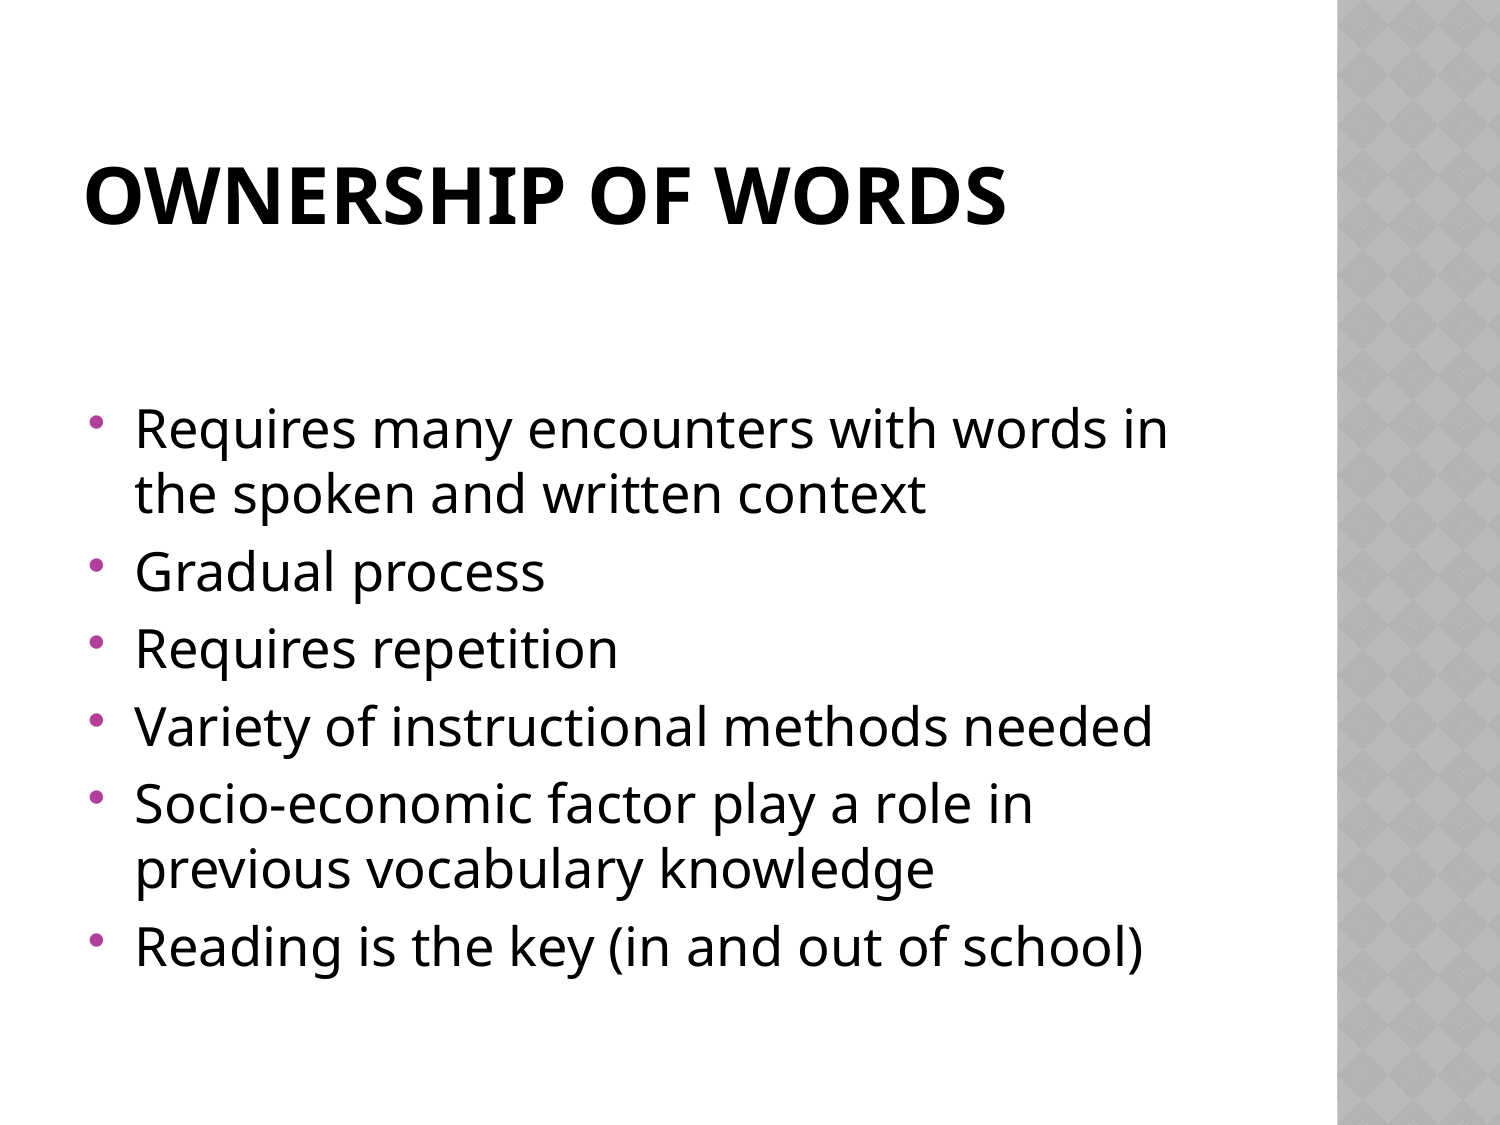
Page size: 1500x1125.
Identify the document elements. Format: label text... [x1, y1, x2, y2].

list Requires many encounters with words in the spoken and written context Gradual process Requires repetition Variety of instructional methods needed Socio-economic factor play a role in previous vocabulary knowledge Reading is the key (in and out of school) [75, 387, 1263, 1125]
title Ownership of words [75, 52, 1263, 240]
